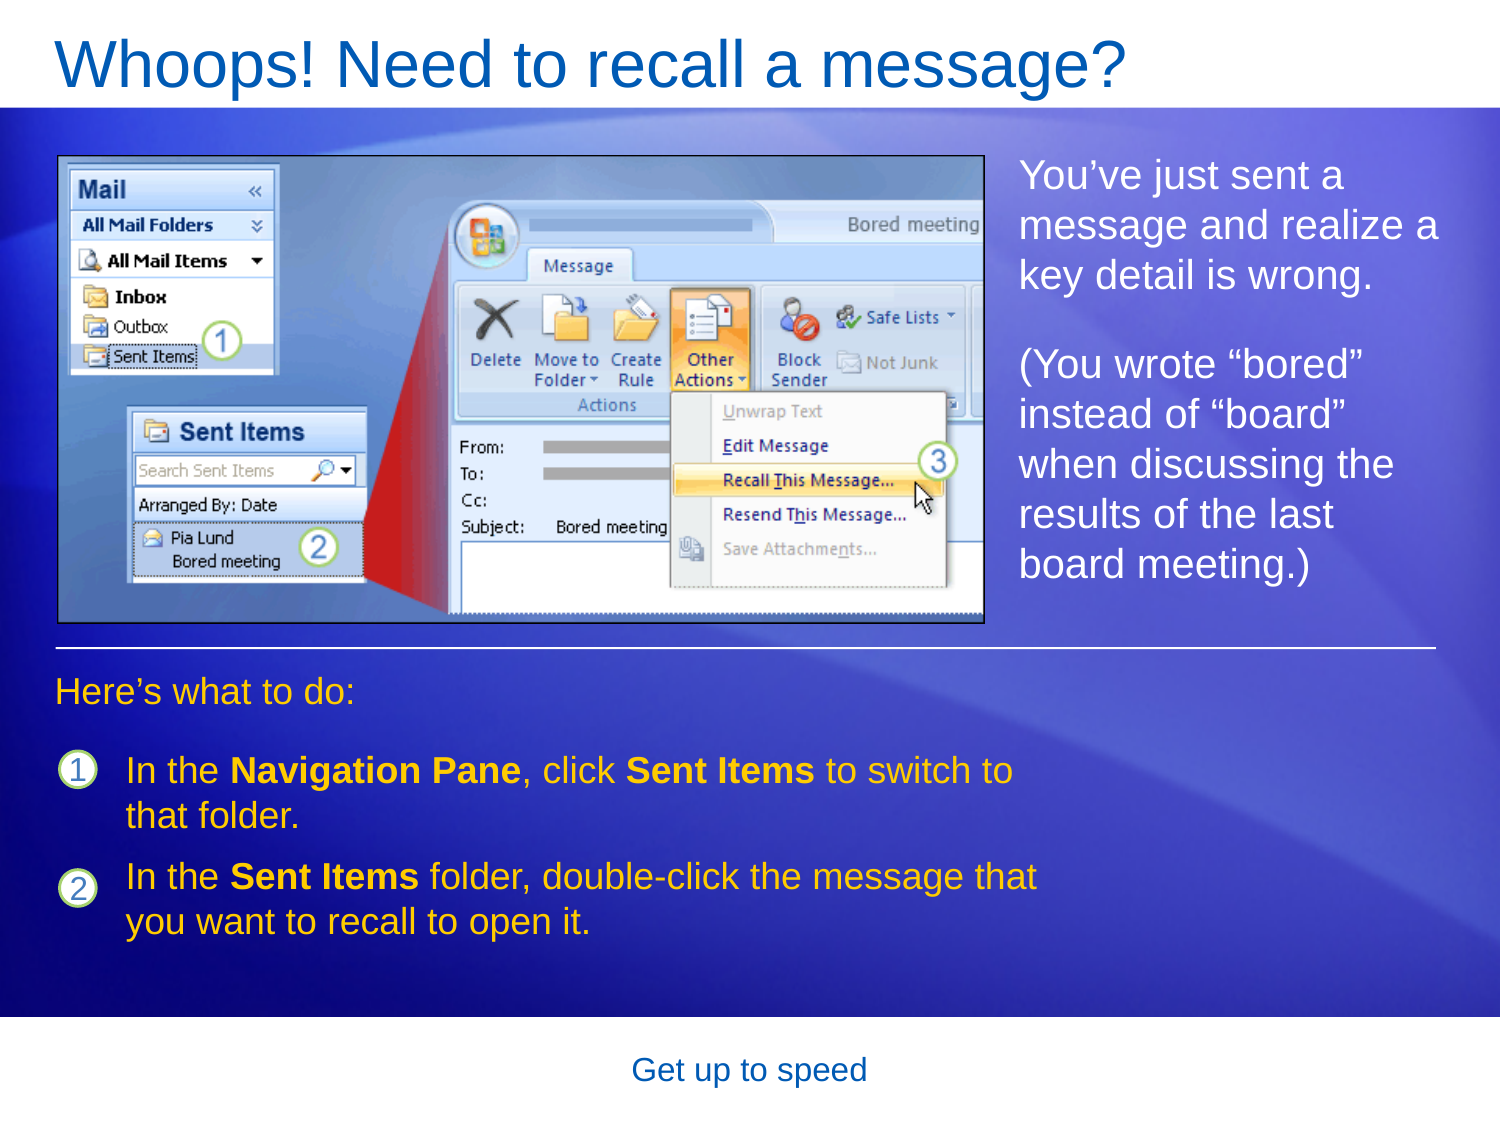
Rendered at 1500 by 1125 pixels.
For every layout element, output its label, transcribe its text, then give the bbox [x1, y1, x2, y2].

text_box Here’s what to do: [39, 659, 1014, 716]
text_box In the Navigation Pane, click Sent Items to switch to that folder. In the Sent Items folder, double-click the message that you want to recall to open it. [110, 738, 1086, 950]
title Whoops! Need to recall a message? [39, 10, 1500, 112]
text_box You’ve just sent a message and realize a key detail is wrong. (You wrote “bored” instead of “board” when discussing the results of the last board meeting.) [1003, 140, 1454, 594]
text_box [55, 862, 101, 913]
picture [0, 108, 1500, 1017]
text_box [55, 743, 101, 794]
footer Get up to speed [445, 1016, 1055, 1096]
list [57, 155, 985, 624]
